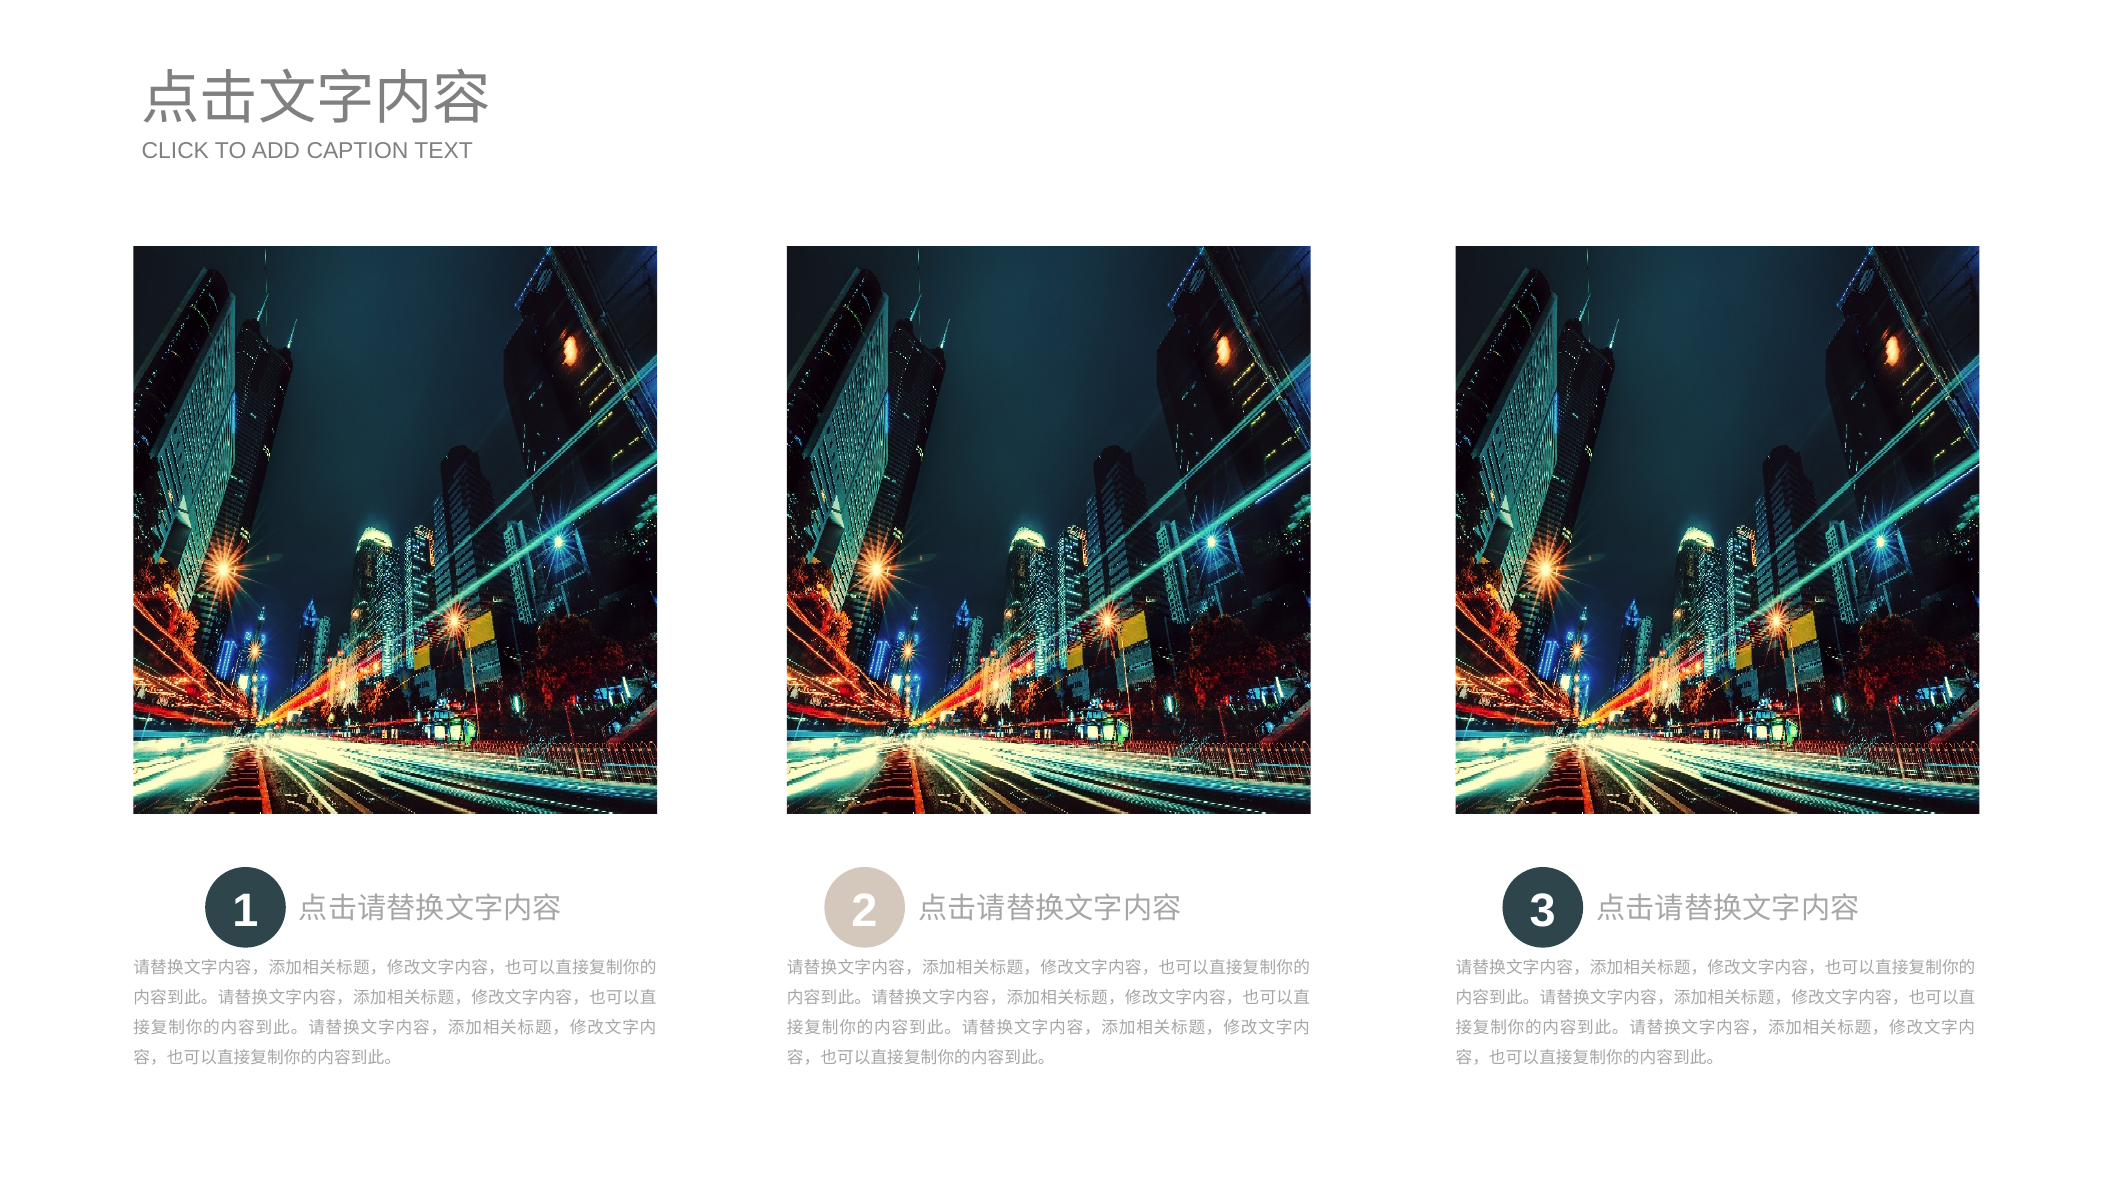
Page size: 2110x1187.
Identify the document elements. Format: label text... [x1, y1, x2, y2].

text_box 点击请替换文字内容 [299, 889, 563, 925]
text_box [786, 245, 1312, 815]
text_box 3 [1501, 865, 1585, 946]
text_box CLICK TO ADD CAPTION TEXT [141, 135, 521, 163]
text_box 请替换文字内容，添加相关标题，修改文字内容，也可以直接复制你的内容到此。请替换文字内容，添加相关标题，修改文字内容，也可以直接复制你的内容到此。请替换文字内容，添加相关标题，修改文字内容，也可以直接复制你的内容到此。 [133, 946, 658, 1067]
text_box [1455, 245, 1981, 815]
text_box [132, 245, 658, 815]
text_box 请替换文字内容，添加相关标题，修改文字内容，也可以直接复制你的内容到此。请替换文字内容，添加相关标题，修改文字内容，也可以直接复制你的内容到此。请替换文字内容，添加相关标题，修改文字内容，也可以直接复制你的内容到此。 [786, 946, 1311, 1067]
text_box 1 [204, 865, 287, 946]
text_box 点击请替换文字内容 [918, 889, 1182, 925]
text_box 2 [823, 865, 907, 946]
text_box 点击文字内容 [141, 60, 521, 131]
text_box 请替换文字内容，添加相关标题，修改文字内容，也可以直接复制你的内容到此。请替换文字内容，添加相关标题，修改文字内容，也可以直接复制你的内容到此。请替换文字内容，添加相关标题，修改文字内容，也可以直接复制你的内容到此。 [1455, 946, 1976, 1067]
text_box 点击请替换文字内容 [1596, 889, 1860, 925]
